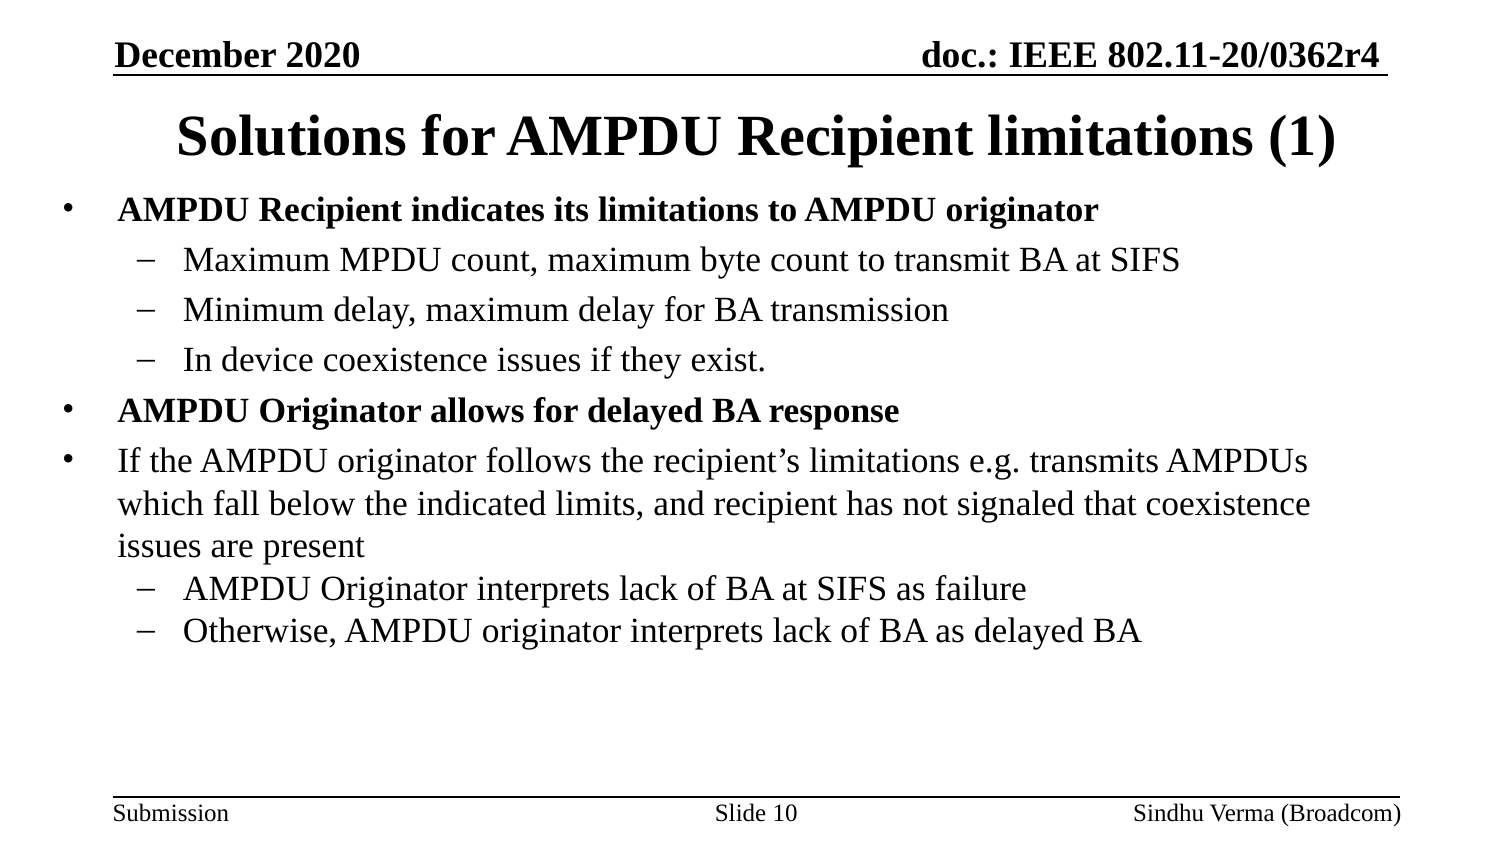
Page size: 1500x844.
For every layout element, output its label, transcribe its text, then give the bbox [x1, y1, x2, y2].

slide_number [114, 40, 368, 75]
slide_number Slide 10 [712, 796, 800, 820]
title Solutions for AMPDU Recipient limitations (1) [112, 84, 1402, 179]
list AMPDU Recipient indicates its limitations to AMPDU originator Maximum MPDU count, maximum byte count to transmit BA at SIFS Minimum delay, maximum delay for BA transmission In device coexistence issues if they exist. AMPDU Originator allows for delayed BA response If the AMPDU originator follows the recipient’s limitations e.g. transmits AMPDUs which fall below the indicated limits, and recipient has not signaled that coexistence issues are present AMPDU Originator interprets lack of BA at SIFS as failure Otherwise, AMPDU originator interprets lack of BA as delayed BA [45, 178, 1388, 726]
footer Sindhu Verma (Broadcom) [1087, 796, 1402, 820]
